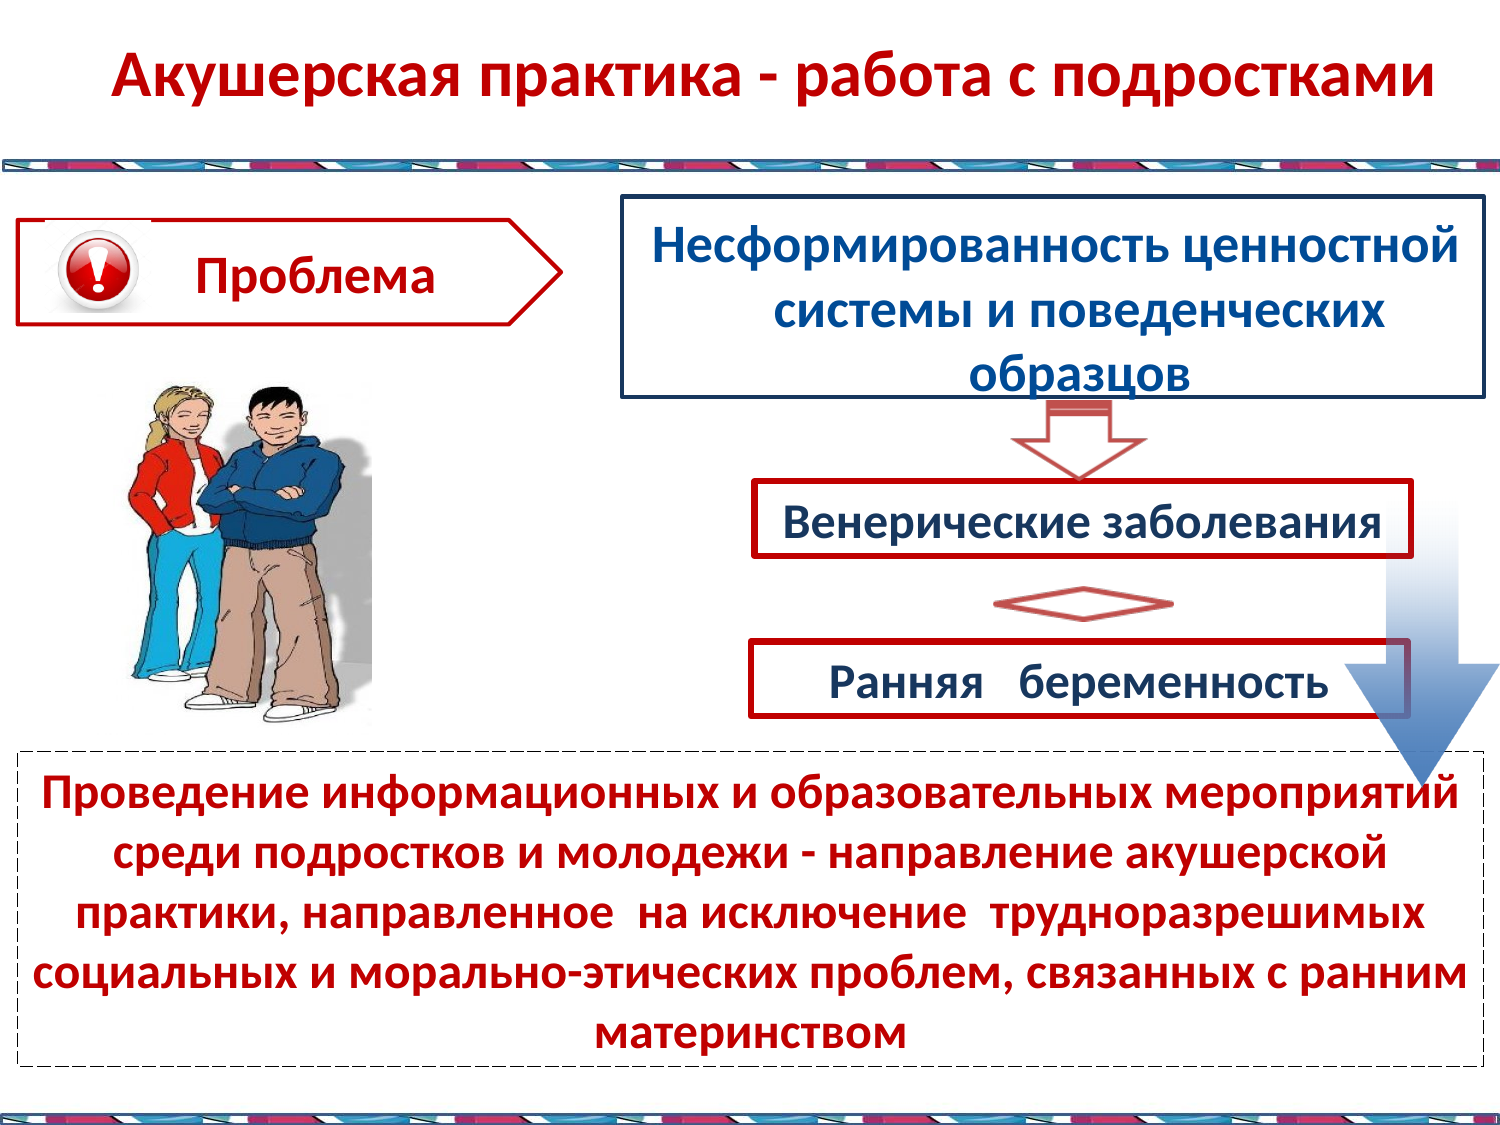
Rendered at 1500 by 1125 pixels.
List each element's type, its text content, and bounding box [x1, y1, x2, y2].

text_box Ранняя беременность [750, 641, 1344, 717]
text_box Акушерская практика - работа с подростками [53, 37, 1500, 117]
text_box [620, 194, 1486, 200]
text_box Проведение информационных и образовательных мероприятий среди подростков и молодежи - направление акушерской практики, направленное на исключение трудноразрешимых социальных и морально-этических проблем, связанных с ранним материнством [17, 751, 1484, 1067]
text_box Проблема [168, 231, 491, 312]
text_box [15, 217, 564, 327]
text_box Несформированность ценностной системы и поведенческих образцов [620, 200, 1494, 411]
picture [0, 0, 1500, 1125]
text_box Венерические заболевания [754, 481, 1412, 556]
